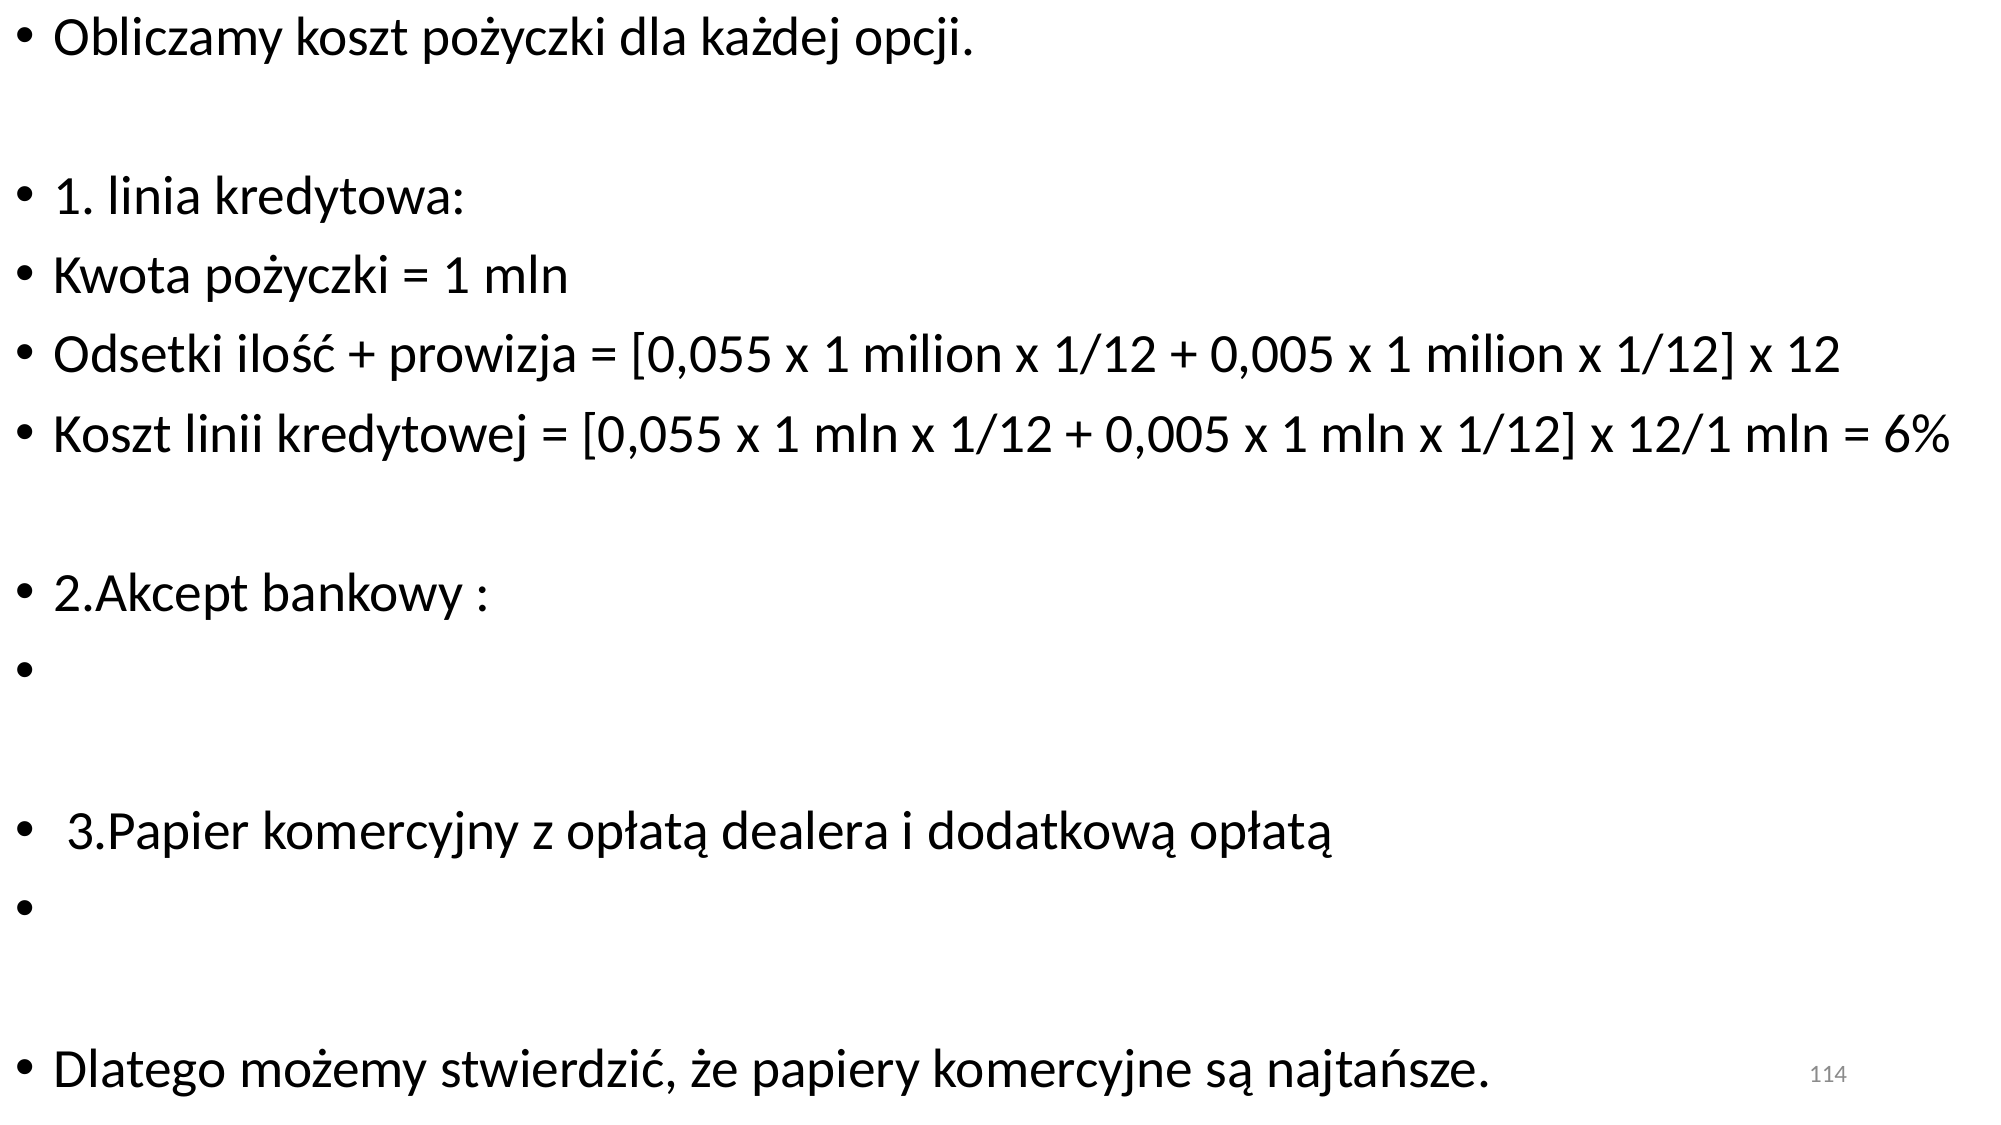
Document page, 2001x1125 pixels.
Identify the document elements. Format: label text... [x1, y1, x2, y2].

slide_number 114 [1412, 1042, 1863, 1103]
